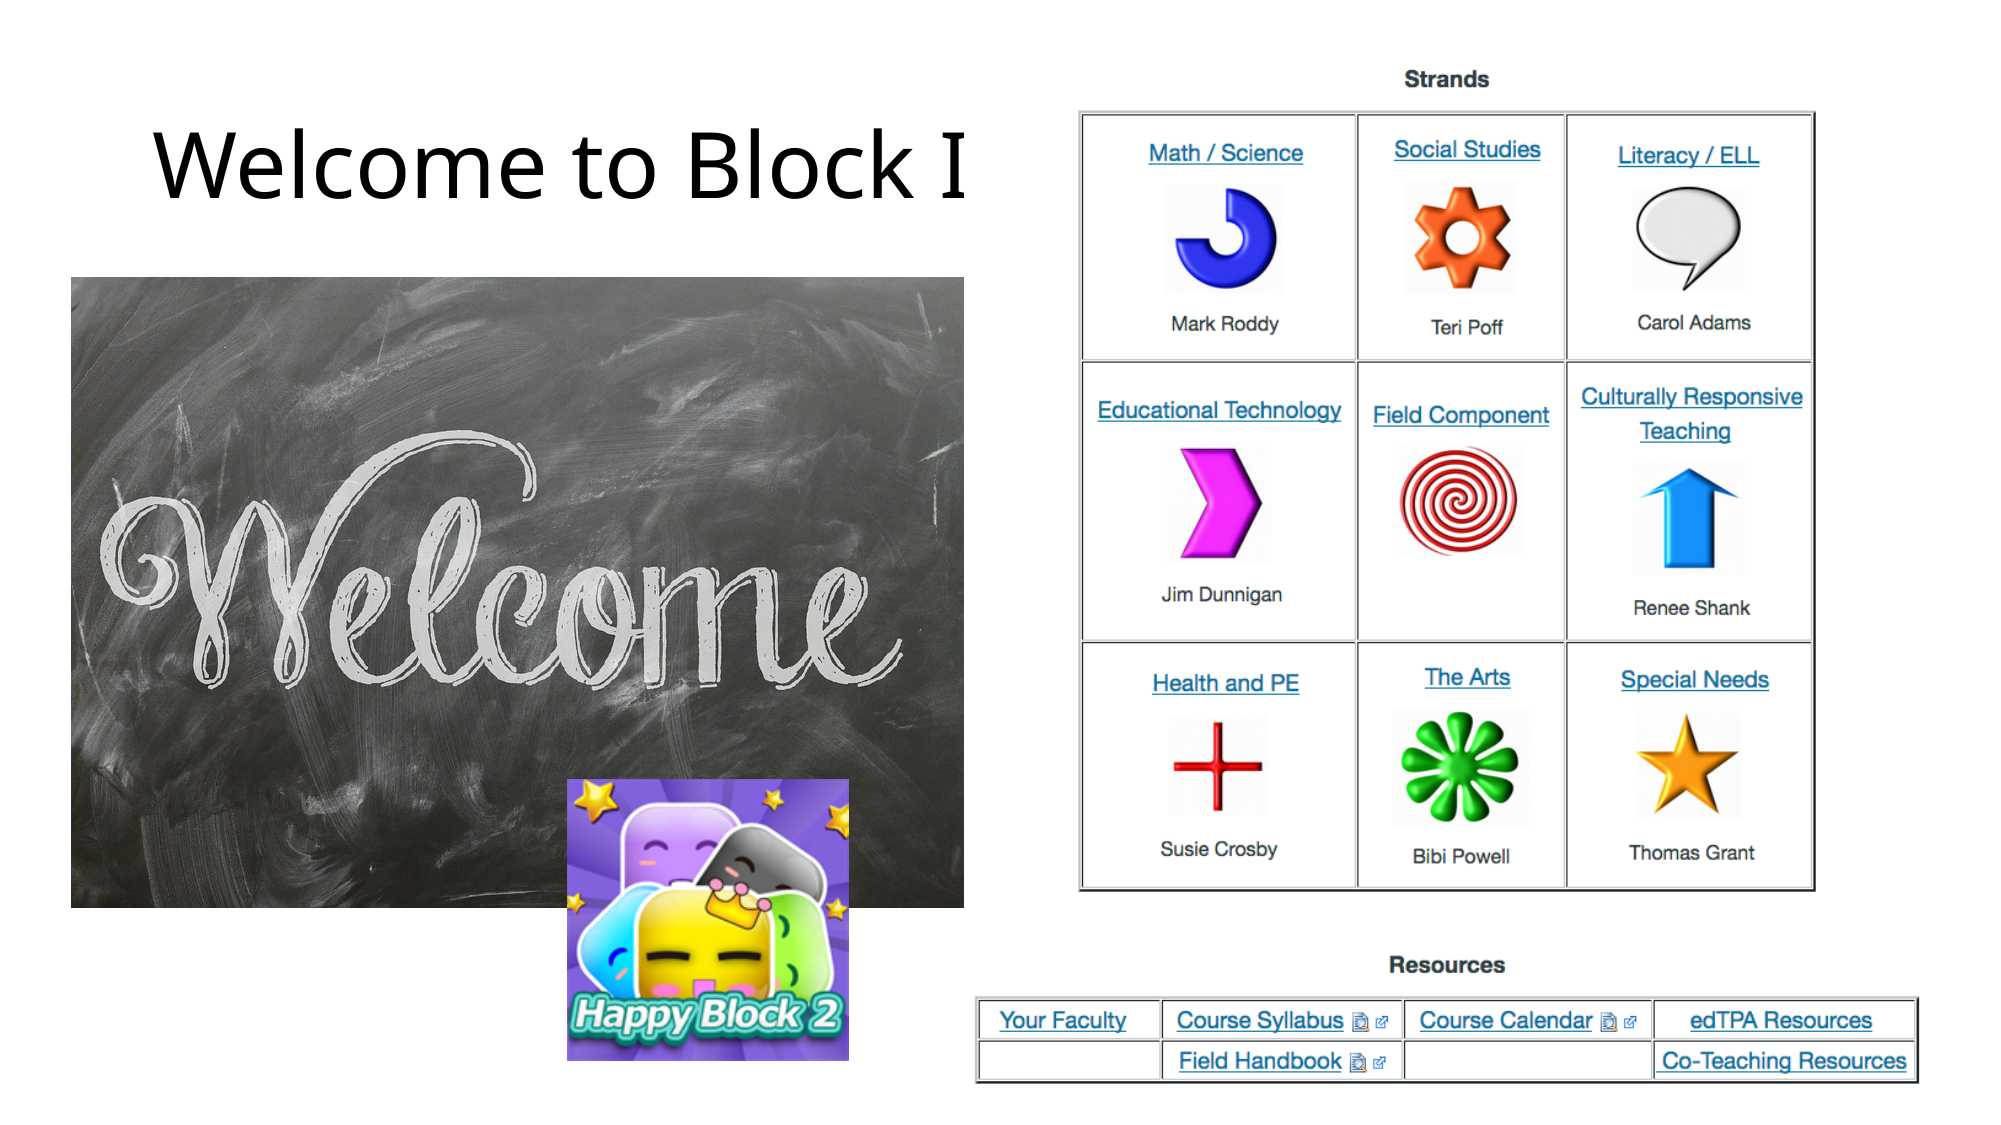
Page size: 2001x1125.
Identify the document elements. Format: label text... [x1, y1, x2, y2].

picture [71, 59, 1929, 1096]
title Welcome to Block II [137, 59, 963, 277]
